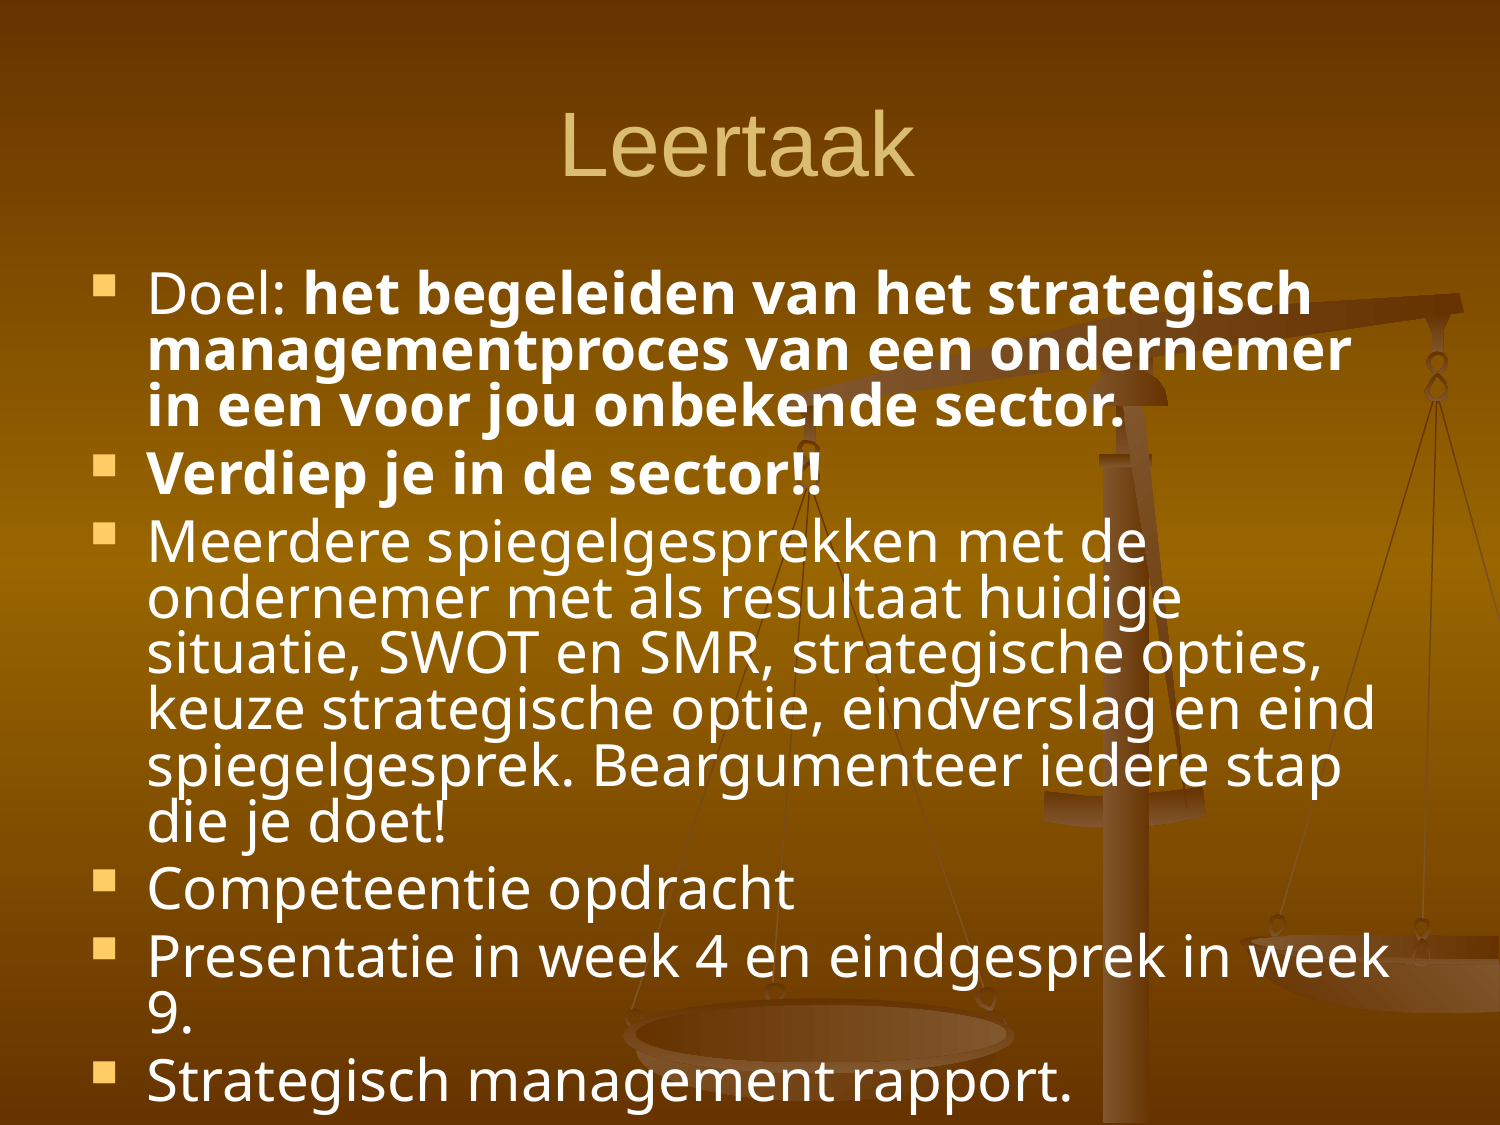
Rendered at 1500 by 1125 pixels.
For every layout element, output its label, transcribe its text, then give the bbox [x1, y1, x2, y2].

list Doel: het begeleiden van het strategisch managementproces van een ondernemer in een voor jou onbekende sector. Verdiep je in de sector!! Meerdere spiegelgesprekken met de ondernemer met als resultaat huidige situatie, SWOT en SMR, strategische opties, keuze strategische optie, eindverslag en eind spiegelgesprek. Beargumenteer iedere stap die je doet! Competeentie opdracht Presentatie in week 4 en eindgesprek in week 9. Strategisch management rapport. [74, 262, 1426, 1006]
title Leertaak [74, 45, 1426, 234]
